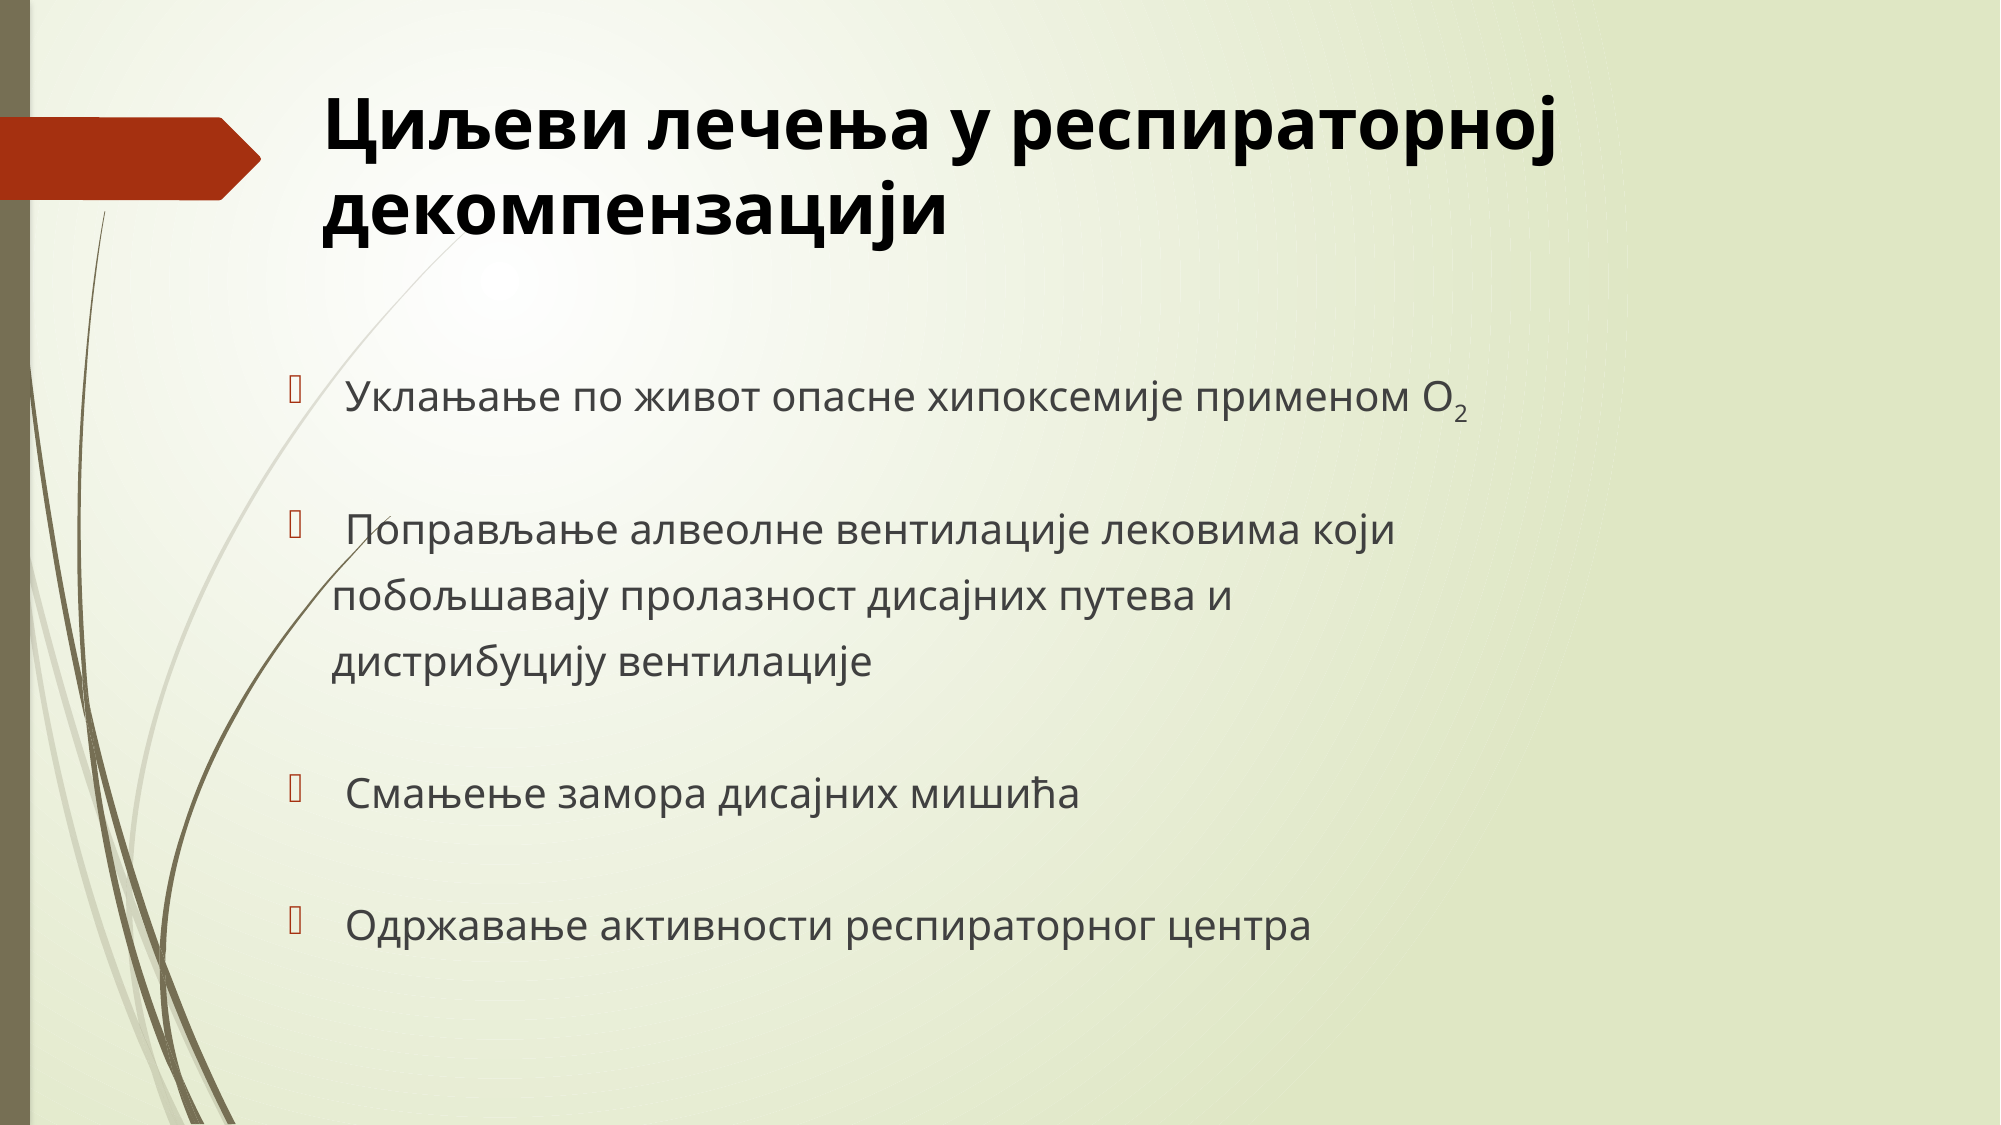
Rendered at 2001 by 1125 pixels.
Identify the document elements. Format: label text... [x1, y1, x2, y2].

title Циљеви лечења у респираторној декомпензацији [307, 70, 1941, 258]
list Уклањање по живот опасне хипоксемије применом O2 Поправљање алвеолне вентилације лековима који побољшавају пролазност дисајних путева и дистрибуцију вентилације Смањење замора дисајних мишића Одржавање активности респираторног центра [273, 363, 1750, 1084]
